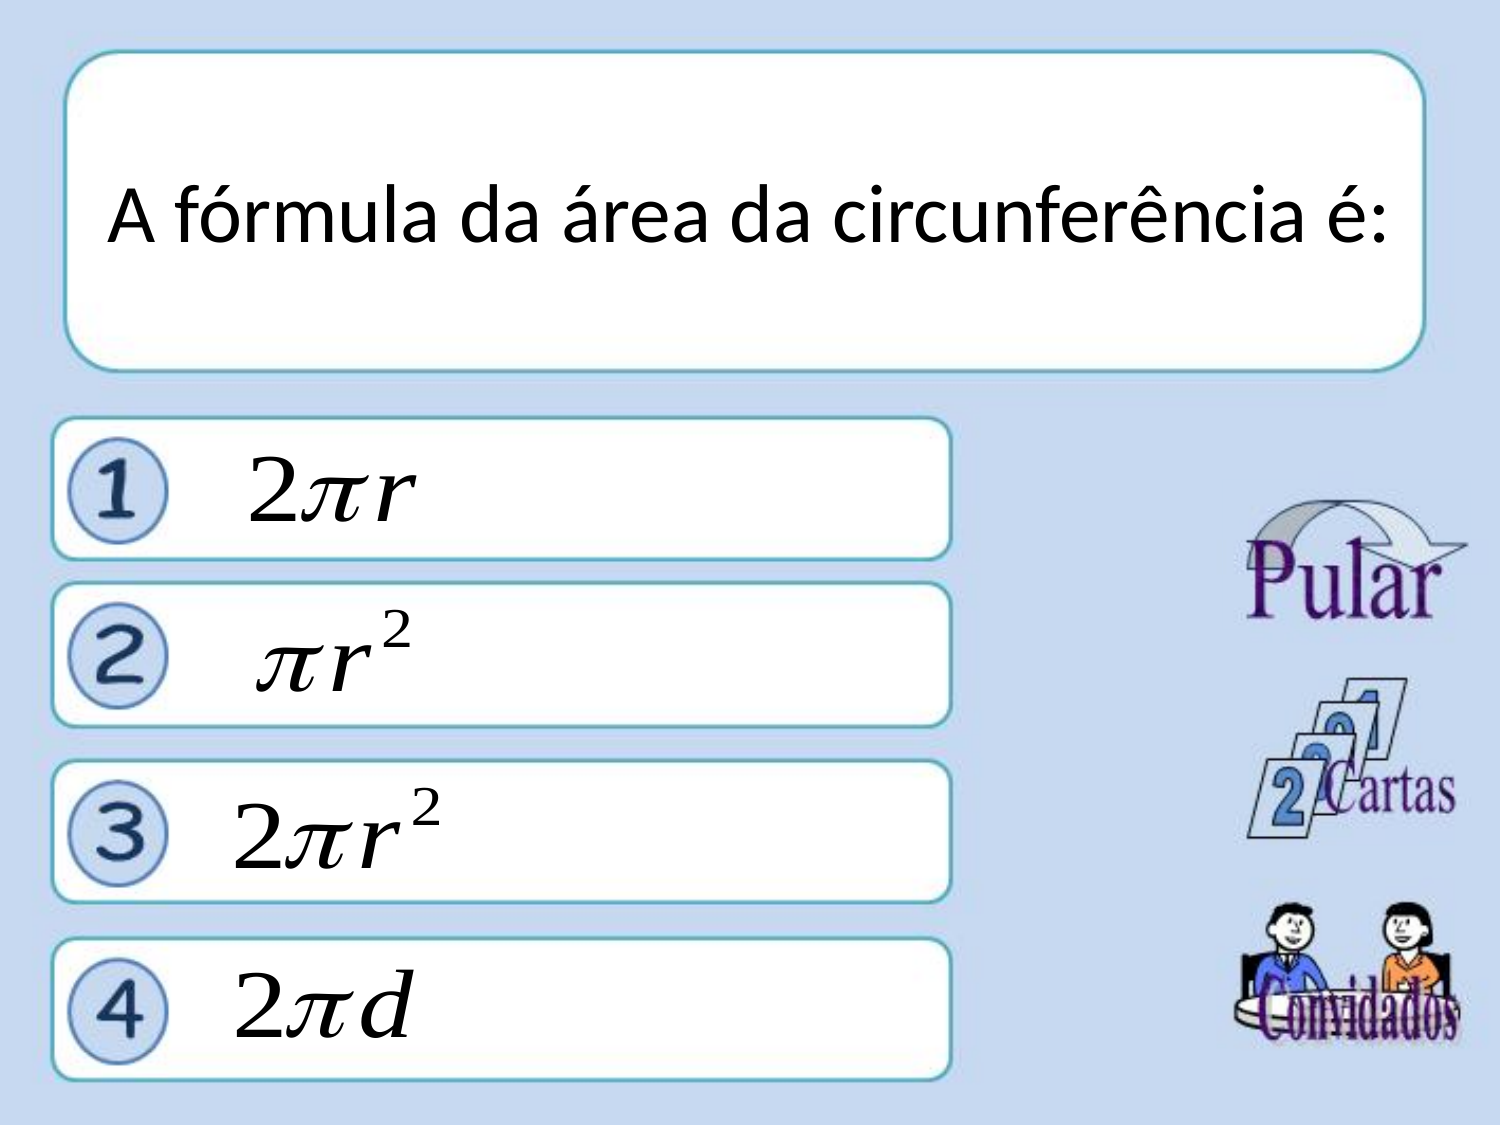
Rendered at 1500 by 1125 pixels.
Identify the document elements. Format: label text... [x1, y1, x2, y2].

title A fórmula da área da circunferência é: [74, 44, 1426, 374]
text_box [229, 432, 444, 547]
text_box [215, 948, 447, 1062]
text_box . . [1222, 479, 1471, 630]
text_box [214, 762, 465, 894]
picture [0, 0, 1500, 1125]
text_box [241, 585, 437, 717]
